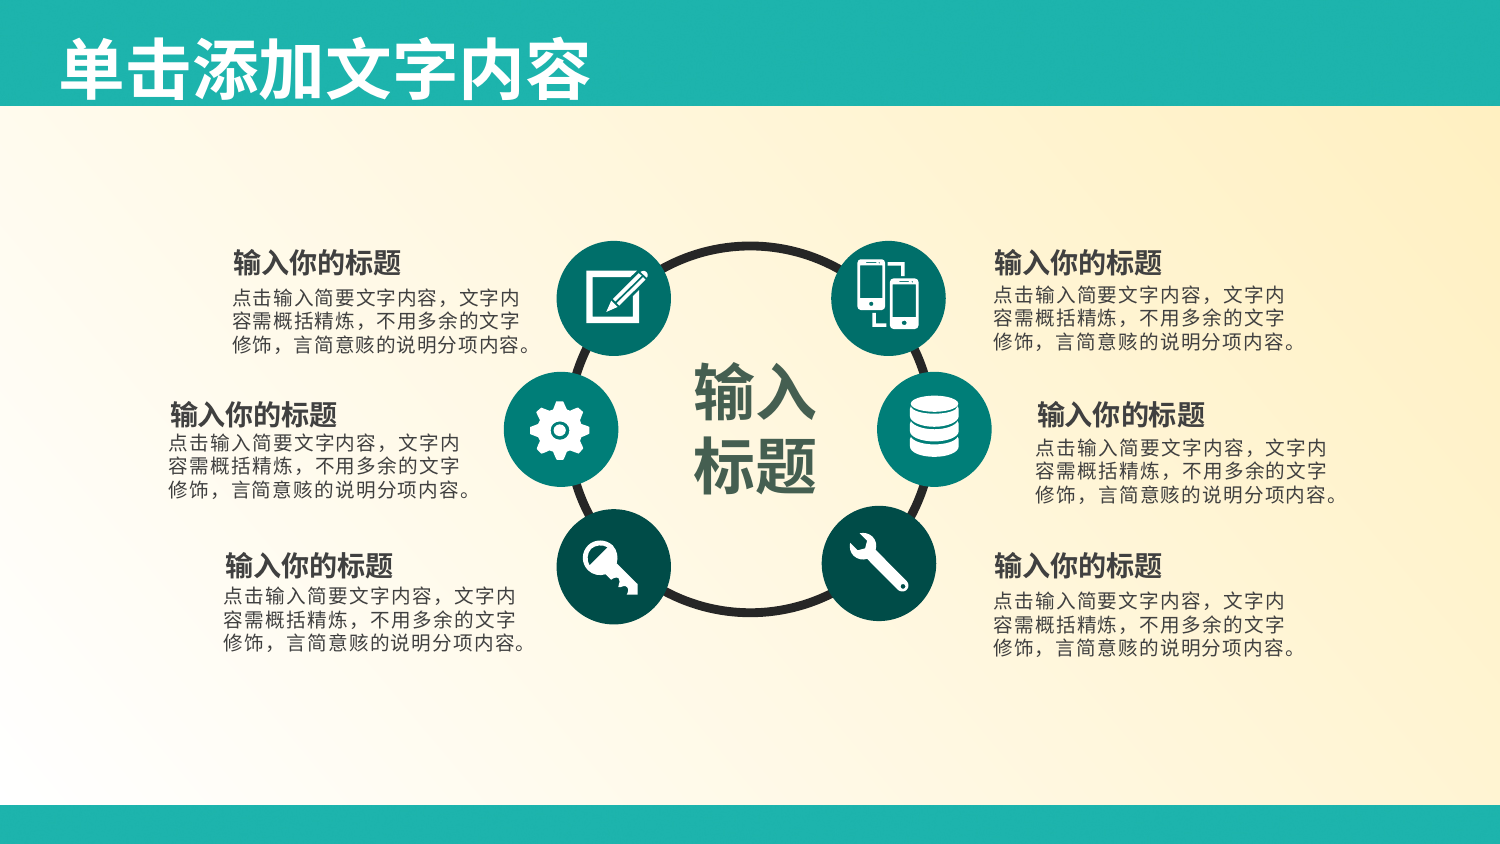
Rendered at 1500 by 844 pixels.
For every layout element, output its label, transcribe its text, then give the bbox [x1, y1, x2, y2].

picture [0, 0, 1500, 106]
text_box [209, 541, 531, 664]
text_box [153, 389, 476, 510]
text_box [978, 238, 1300, 362]
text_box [556, 240, 671, 356]
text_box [217, 238, 535, 365]
picture [0, 805, 1500, 844]
text_box [833, 356, 924, 505]
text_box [978, 541, 1300, 669]
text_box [503, 371, 619, 487]
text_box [821, 505, 937, 622]
text_box 输入 标题 [679, 346, 833, 510]
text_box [1020, 389, 1343, 515]
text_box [831, 240, 946, 356]
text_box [877, 371, 992, 487]
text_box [556, 509, 671, 625]
text_box [577, 245, 831, 613]
